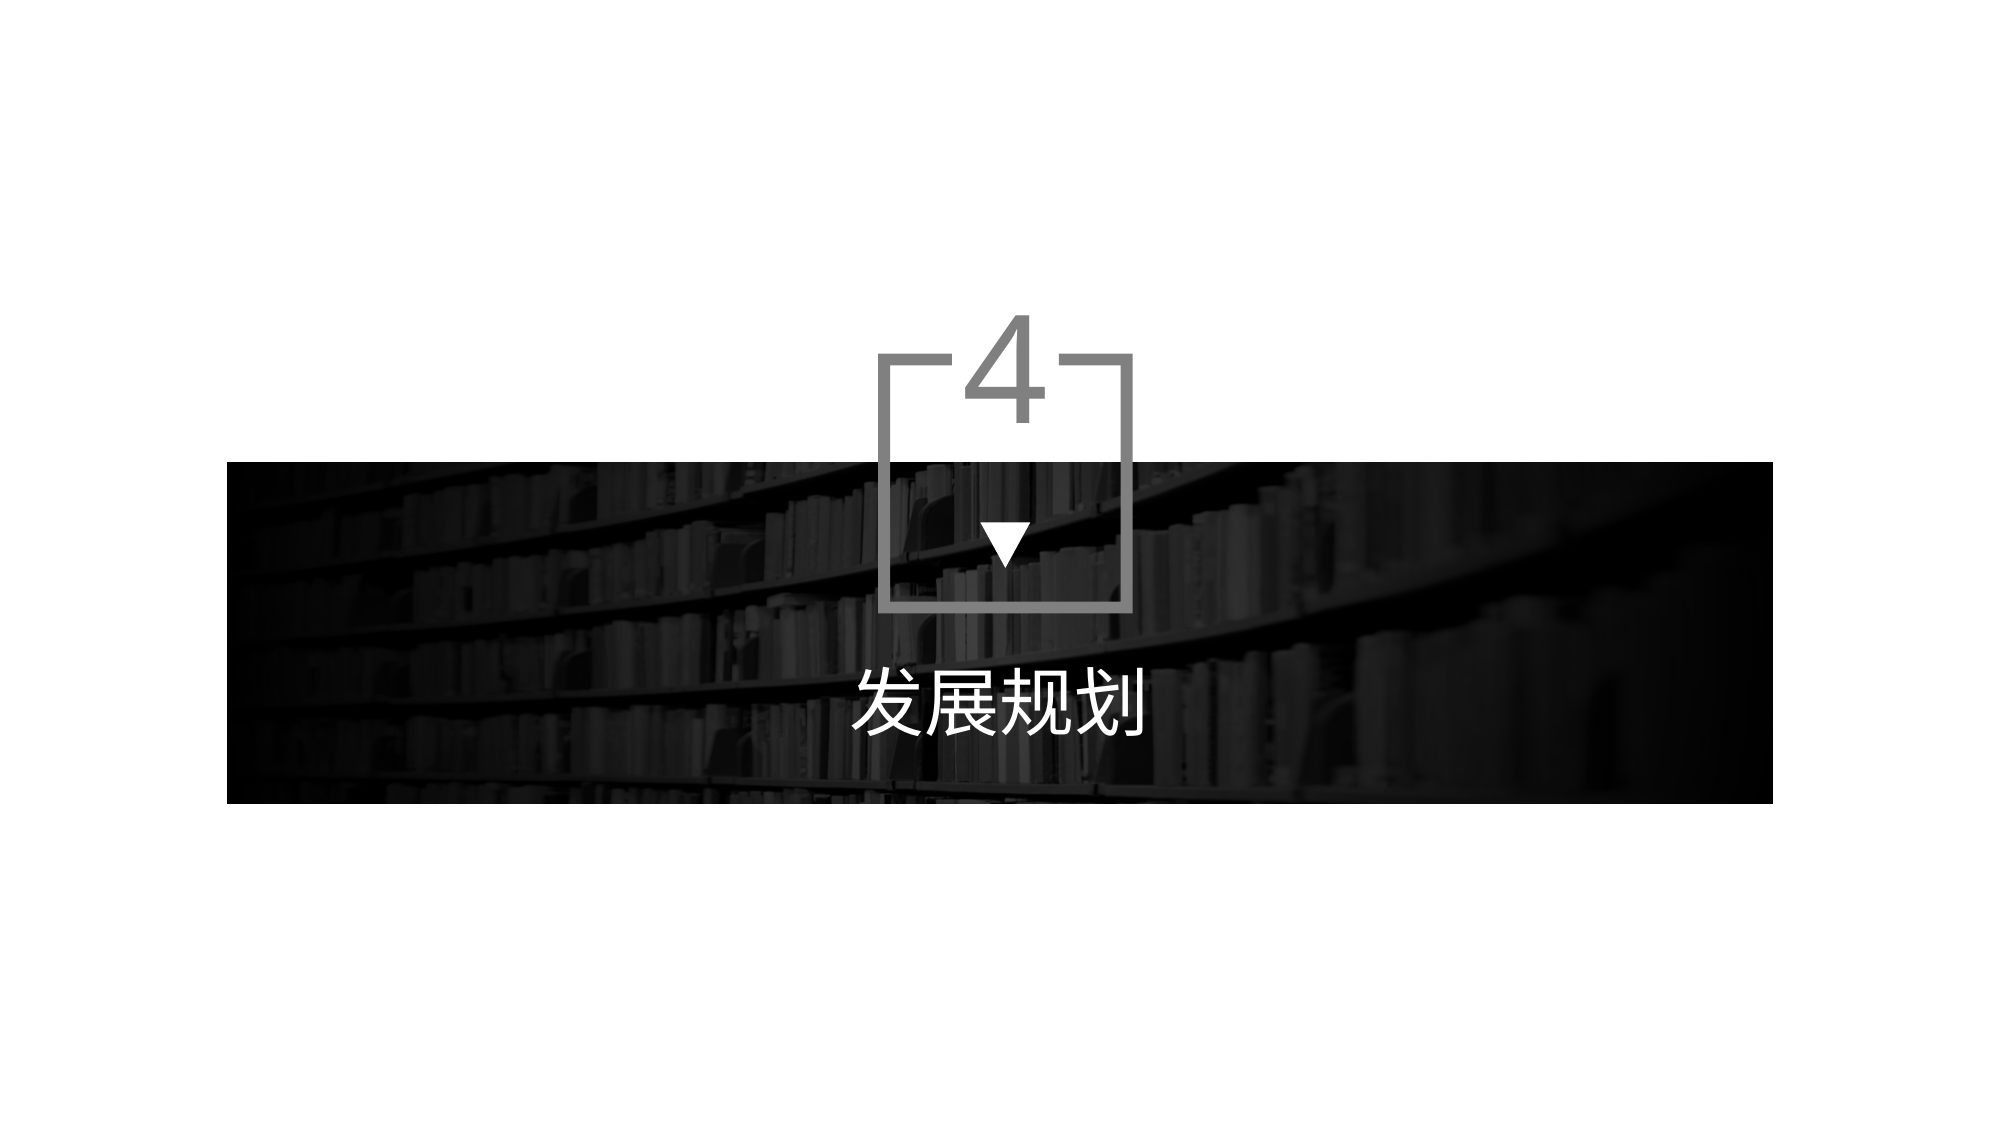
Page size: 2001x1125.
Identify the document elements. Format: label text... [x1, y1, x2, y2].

text_box 4 [948, 265, 1056, 461]
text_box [227, 462, 1773, 804]
text_box [877, 352, 948, 462]
text_box [1058, 352, 1134, 462]
